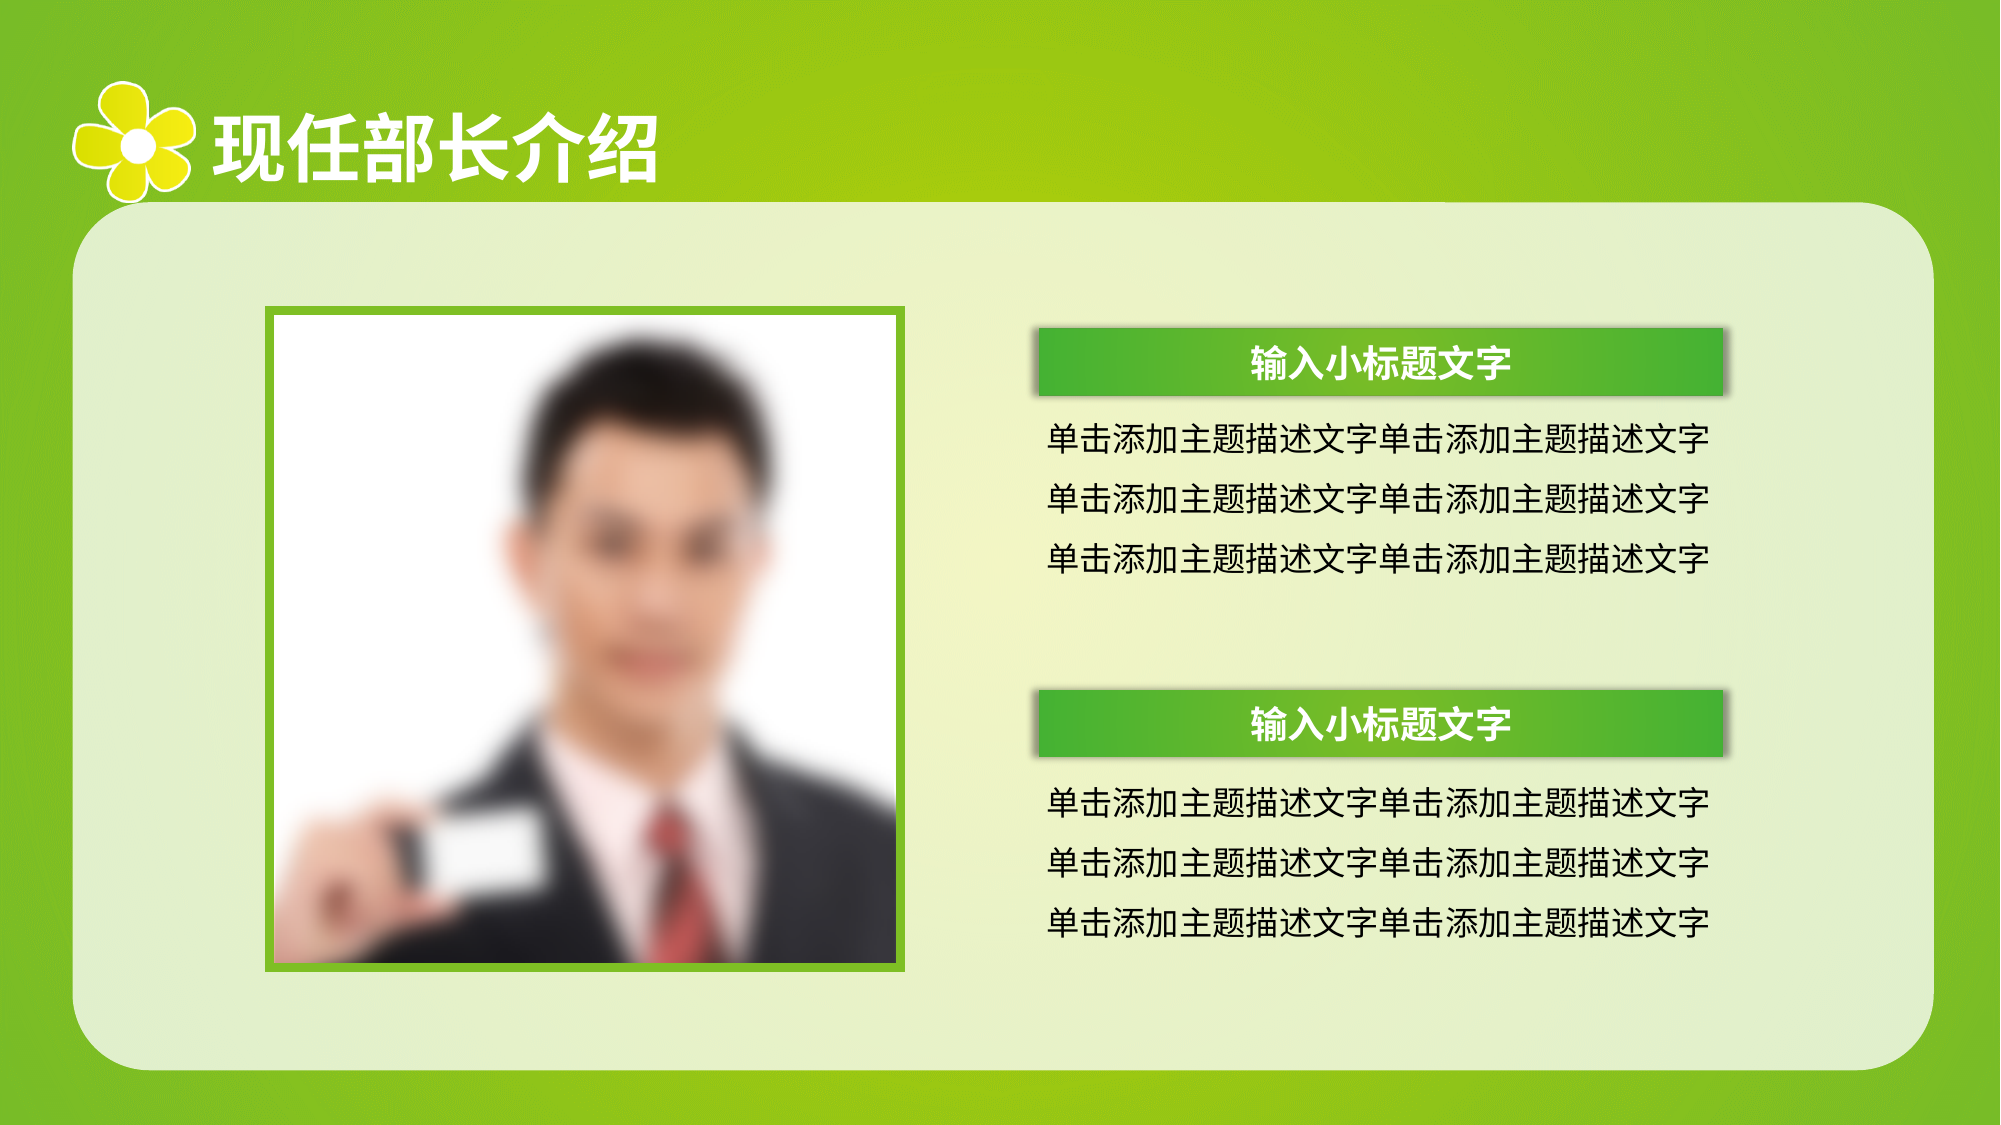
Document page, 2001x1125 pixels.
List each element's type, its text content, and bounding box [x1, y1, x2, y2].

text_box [1021, 316, 1741, 409]
text_box 单击添加主题描述文字单击添加主题描述文字单击添加主题描述文字单击添加主题描述文字单击添加主题描述文字单击添加主题描述文字 [1031, 390, 1743, 586]
text_box 单击添加主题描述文字单击添加主题描述文字单击添加主题描述文字单击添加主题描述文字单击添加主题描述文字单击添加主题描述文字 [1031, 754, 1743, 950]
picture [0, 0, 2000, 1125]
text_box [265, 306, 905, 972]
text_box [72, 202, 1934, 1071]
title 现任部长介绍 [196, 59, 1863, 202]
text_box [1021, 678, 1741, 769]
